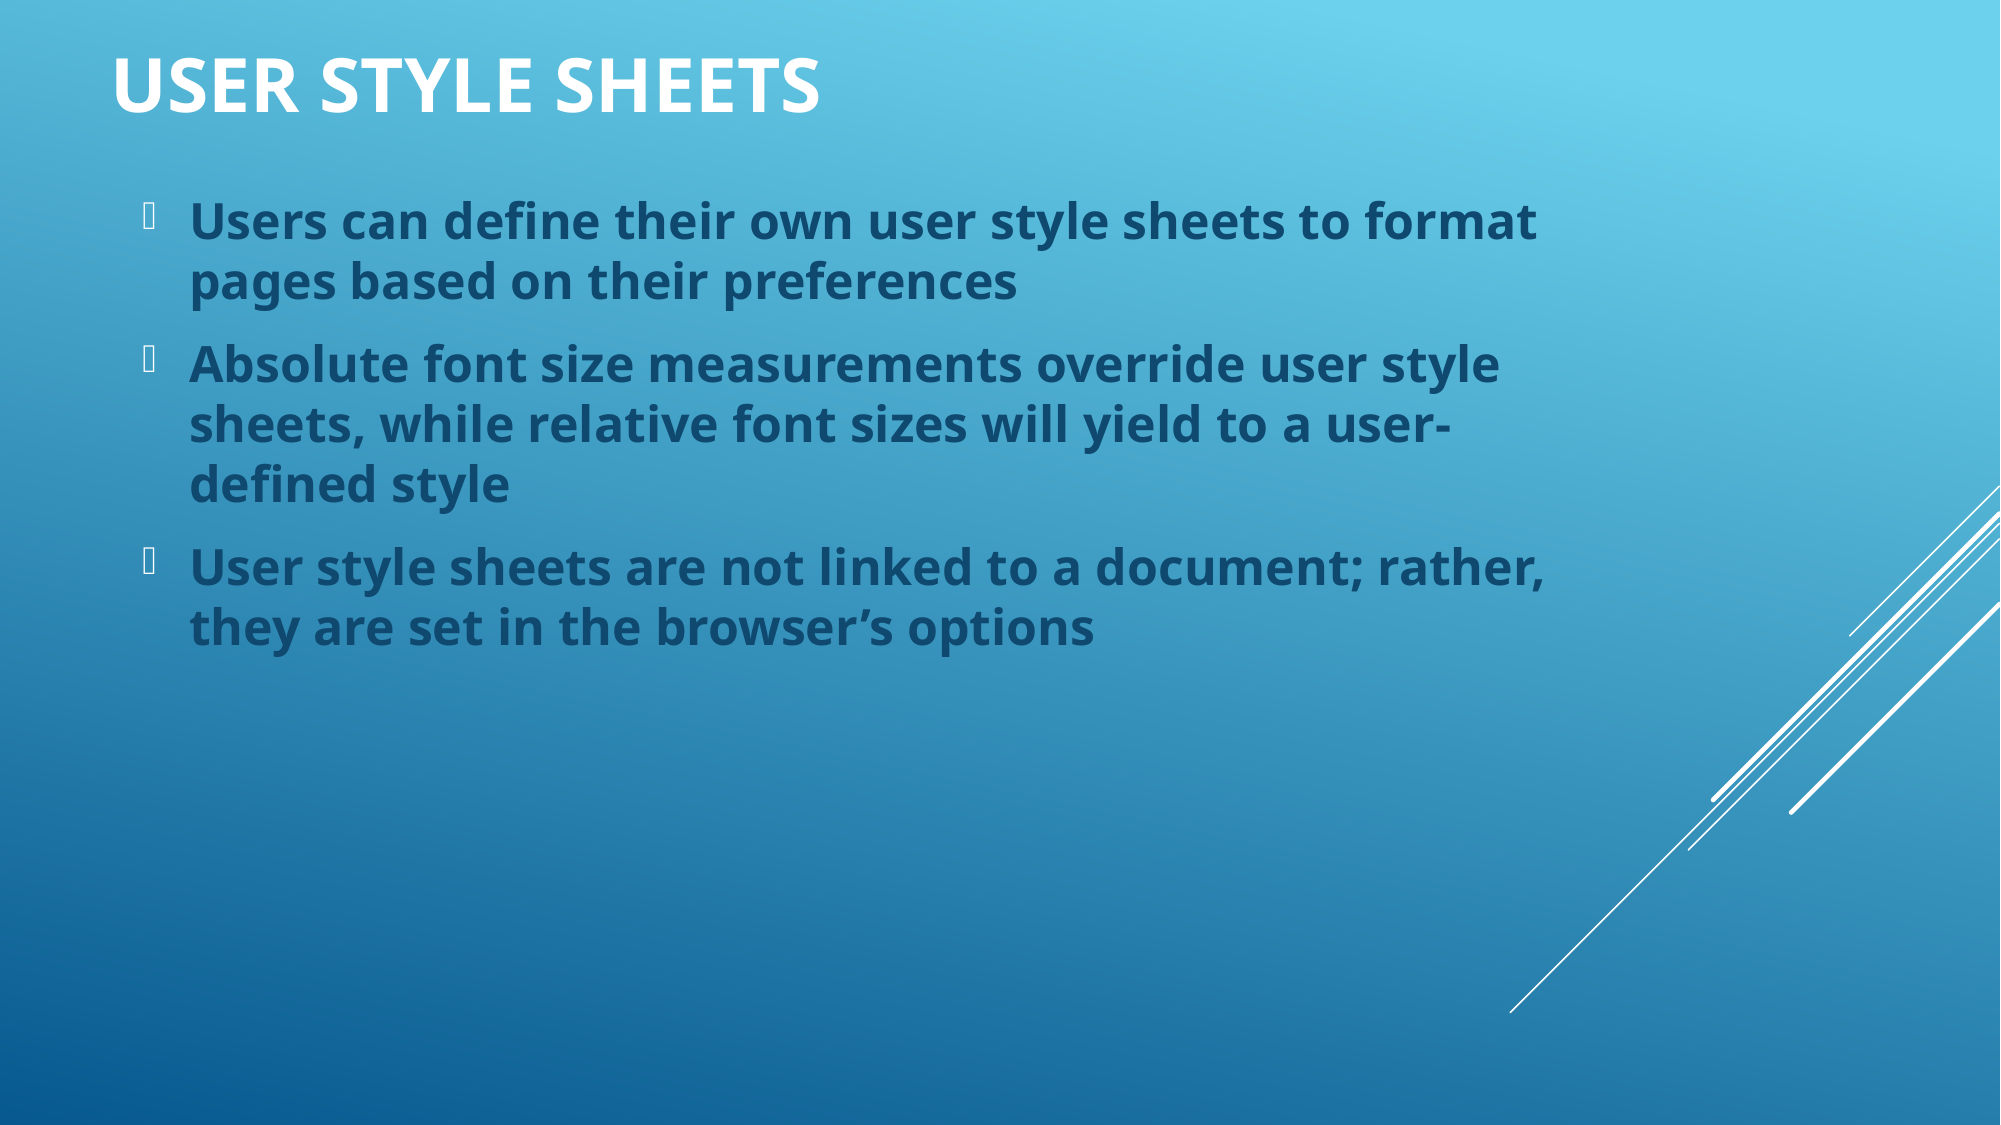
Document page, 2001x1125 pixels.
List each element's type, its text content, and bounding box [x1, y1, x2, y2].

text_box Users can define their own user style sheets to format pages based on their preferences Absolute font size measurements override user style sheets, while relative font sizes will yield to a user-defined style User style sheets are not linked to a document; rather, they are set in the browser’s options [127, 182, 1644, 796]
text_box User Style Sheets [95, 30, 857, 135]
